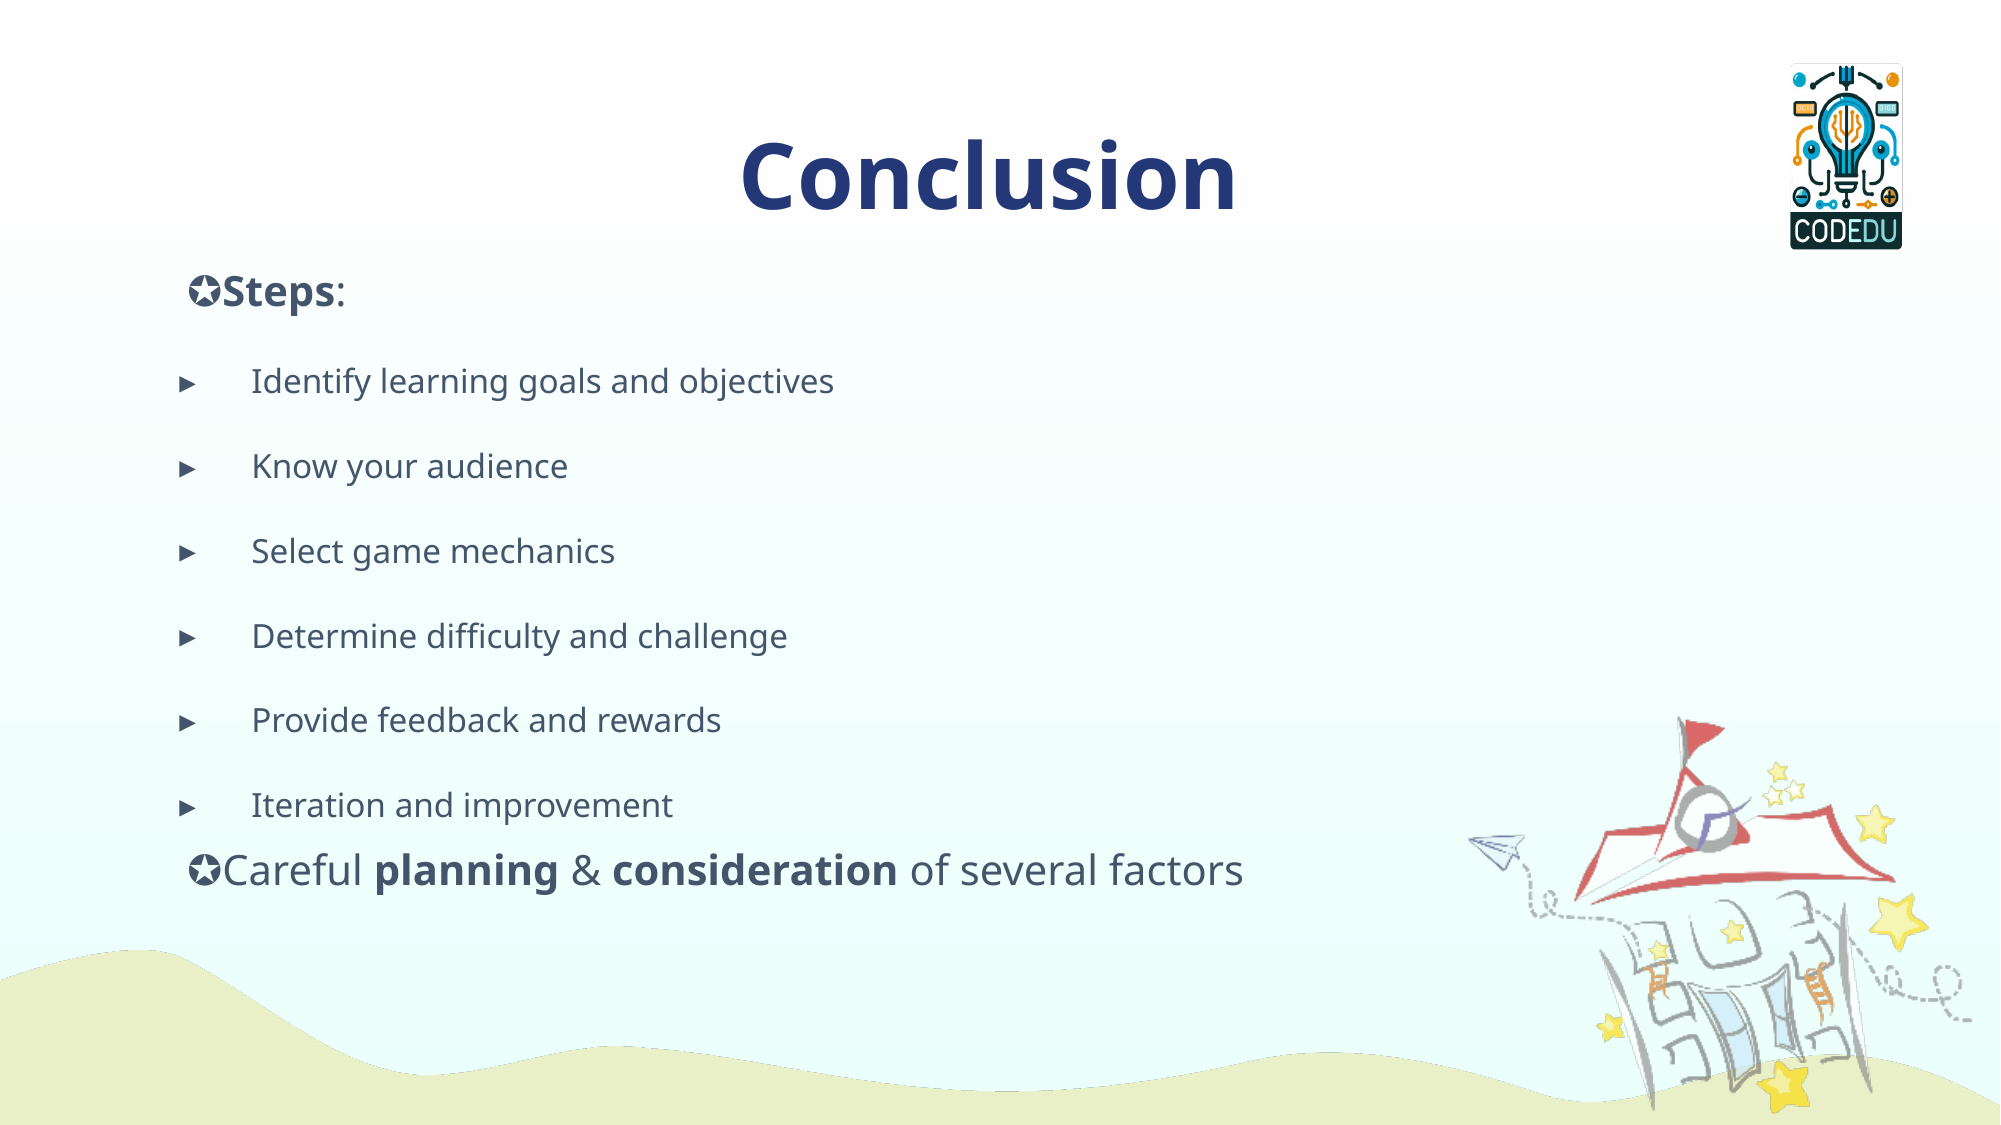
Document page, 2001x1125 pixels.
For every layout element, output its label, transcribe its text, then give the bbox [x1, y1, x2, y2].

picture [1691, 0, 2001, 357]
picture [0, 859, 2000, 1125]
list Steps: Identify learning goals and objectives Know your audience Select game mechanics Determine difficulty and challenge Provide feedback and rewards Iteration and improvement Careful planning & consideration of several factors [97, 263, 1903, 1054]
title Conclusion [127, 71, 1691, 263]
